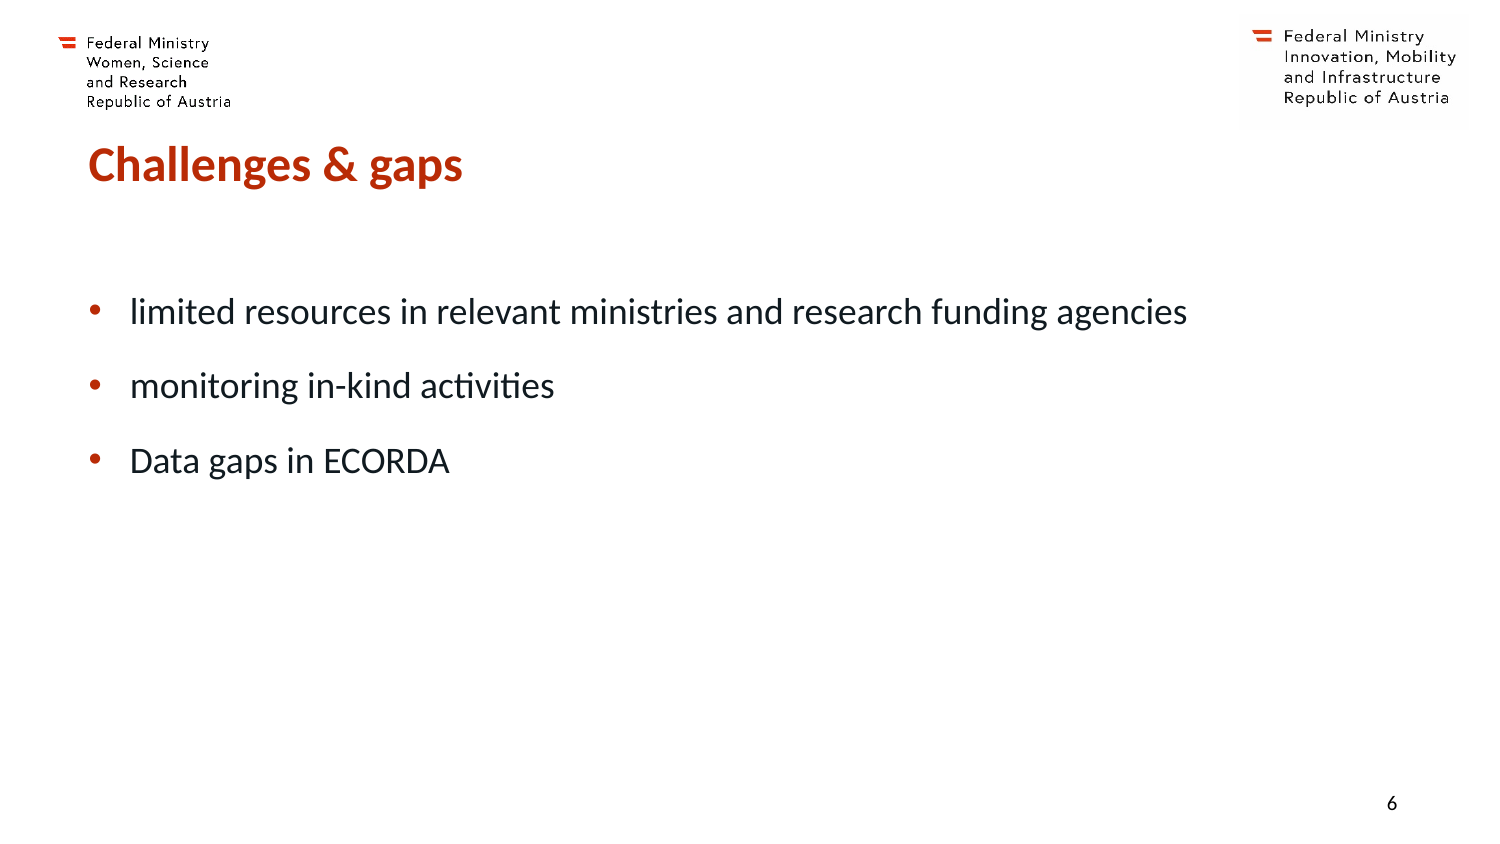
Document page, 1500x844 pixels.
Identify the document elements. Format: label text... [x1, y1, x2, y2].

picture [58, 33, 325, 116]
title Challenges & gaps [88, 129, 1398, 201]
picture [1239, 14, 1469, 130]
list limited resources in relevant ministries and research funding agencies monitoring in-kind activities Data gaps in ECORDA [88, 212, 1398, 768]
slide_number 6 [1239, 785, 1398, 819]
